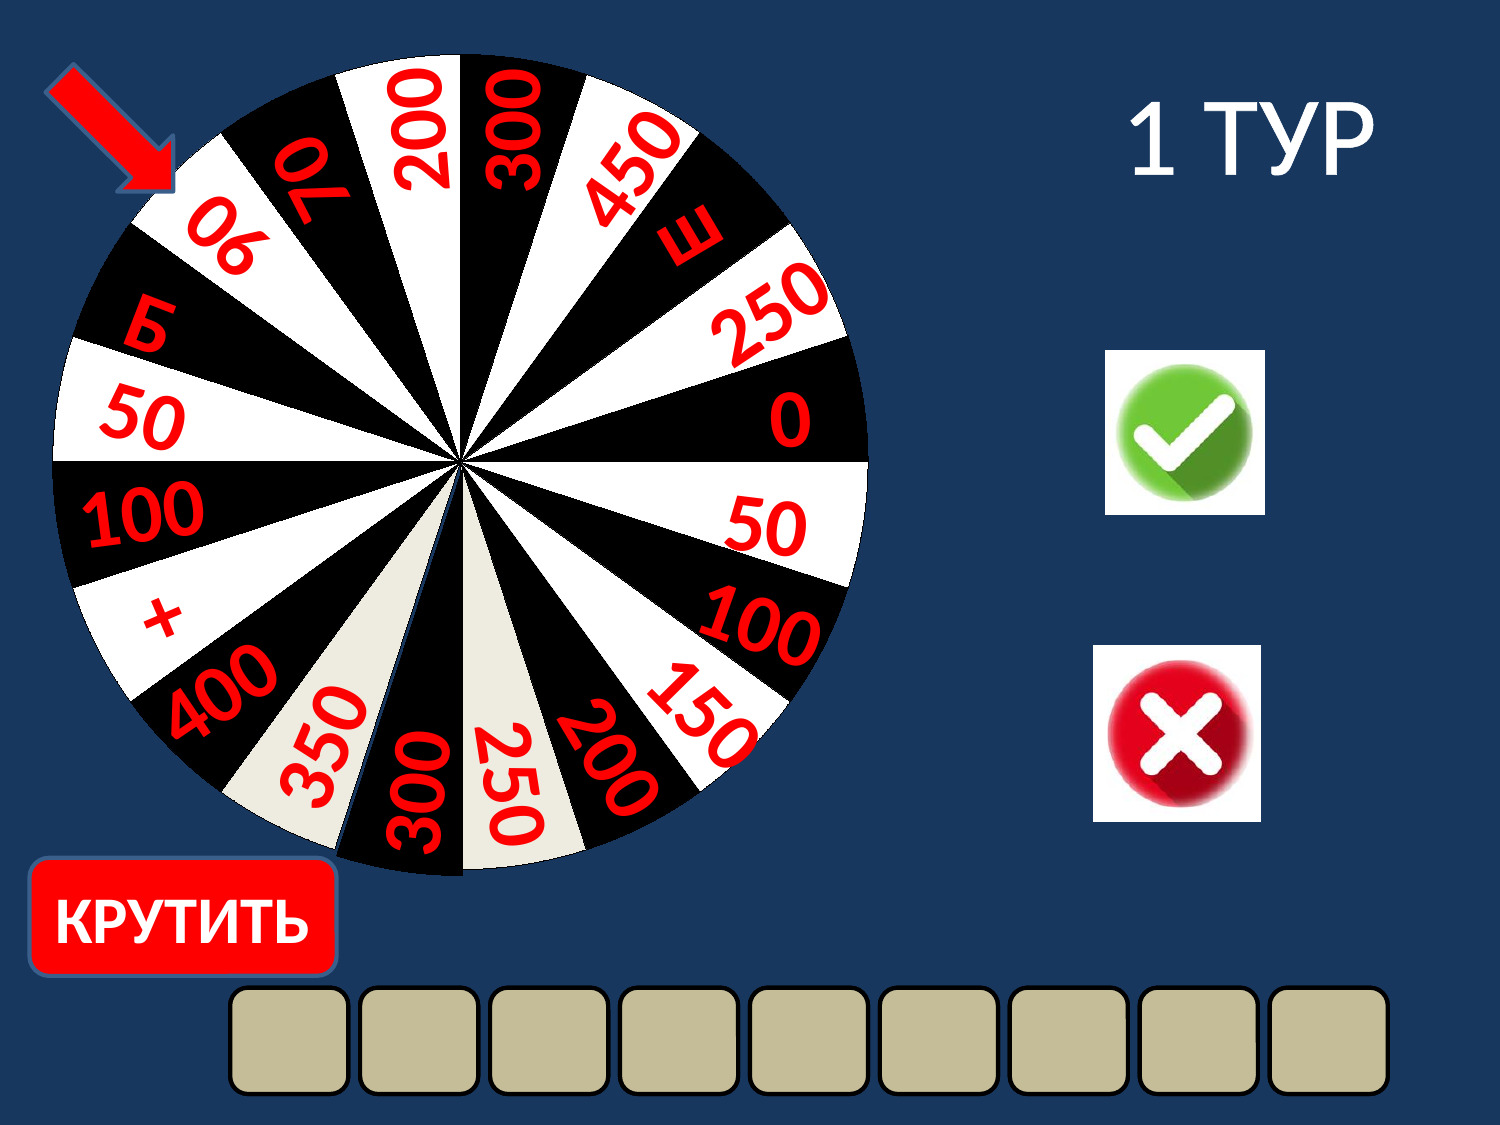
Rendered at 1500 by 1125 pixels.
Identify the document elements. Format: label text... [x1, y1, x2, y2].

picture [1092, 644, 1262, 823]
text_box [747, 985, 871, 1097]
text_box 1 ТУР [1104, 54, 1394, 205]
text_box [228, 985, 351, 1097]
text_box [488, 985, 611, 1097]
picture [1104, 349, 1266, 516]
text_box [41, 42, 881, 882]
text_box [358, 985, 481, 1097]
text_box [617, 985, 741, 1097]
text_box [1007, 985, 1130, 1097]
text_box [877, 985, 1001, 1097]
text_box [1137, 985, 1260, 1097]
text_box КРУТИТЬ [27, 861, 339, 978]
text_box [1267, 985, 1390, 1097]
